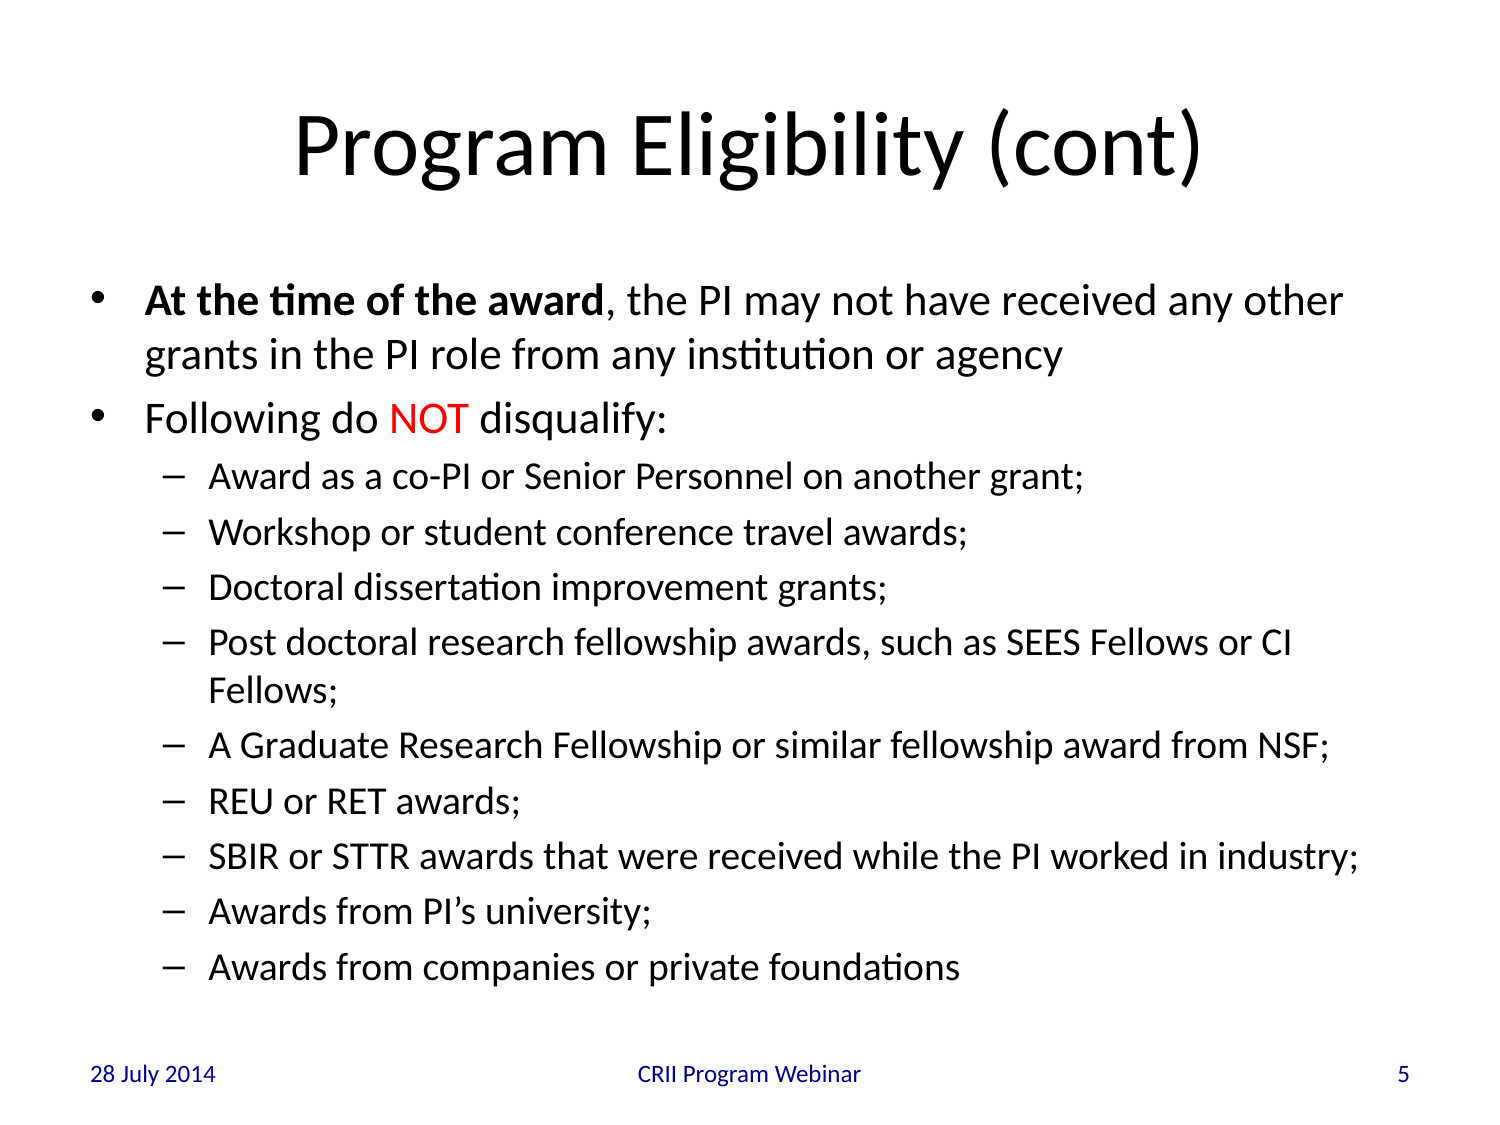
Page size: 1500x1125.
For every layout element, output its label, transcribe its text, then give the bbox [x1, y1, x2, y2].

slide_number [75, 1042, 425, 1103]
list At the time of the award, the PI may not have received any other grants in the PI role from any institution or agency Following do NOT disqualify: Award as a co-PI or Senior Personnel on another grant; Workshop or student conference travel awards; Doctoral dissertation improvement grants; Post doctoral research fellowship awards, such as SEES Fellows or CI Fellows; A Graduate Research Fellowship or similar fellowship award from NSF; REU or RET awards; SBIR or STTR awards that were received while the PI worked in industry; Awards from PI’s university; Awards from companies or private foundations [75, 262, 1425, 1005]
title Program Eligibility (cont) [75, 45, 1425, 233]
footer CRII Program Webinar [512, 1042, 988, 1103]
slide_number 5 [1074, 1042, 1425, 1103]
